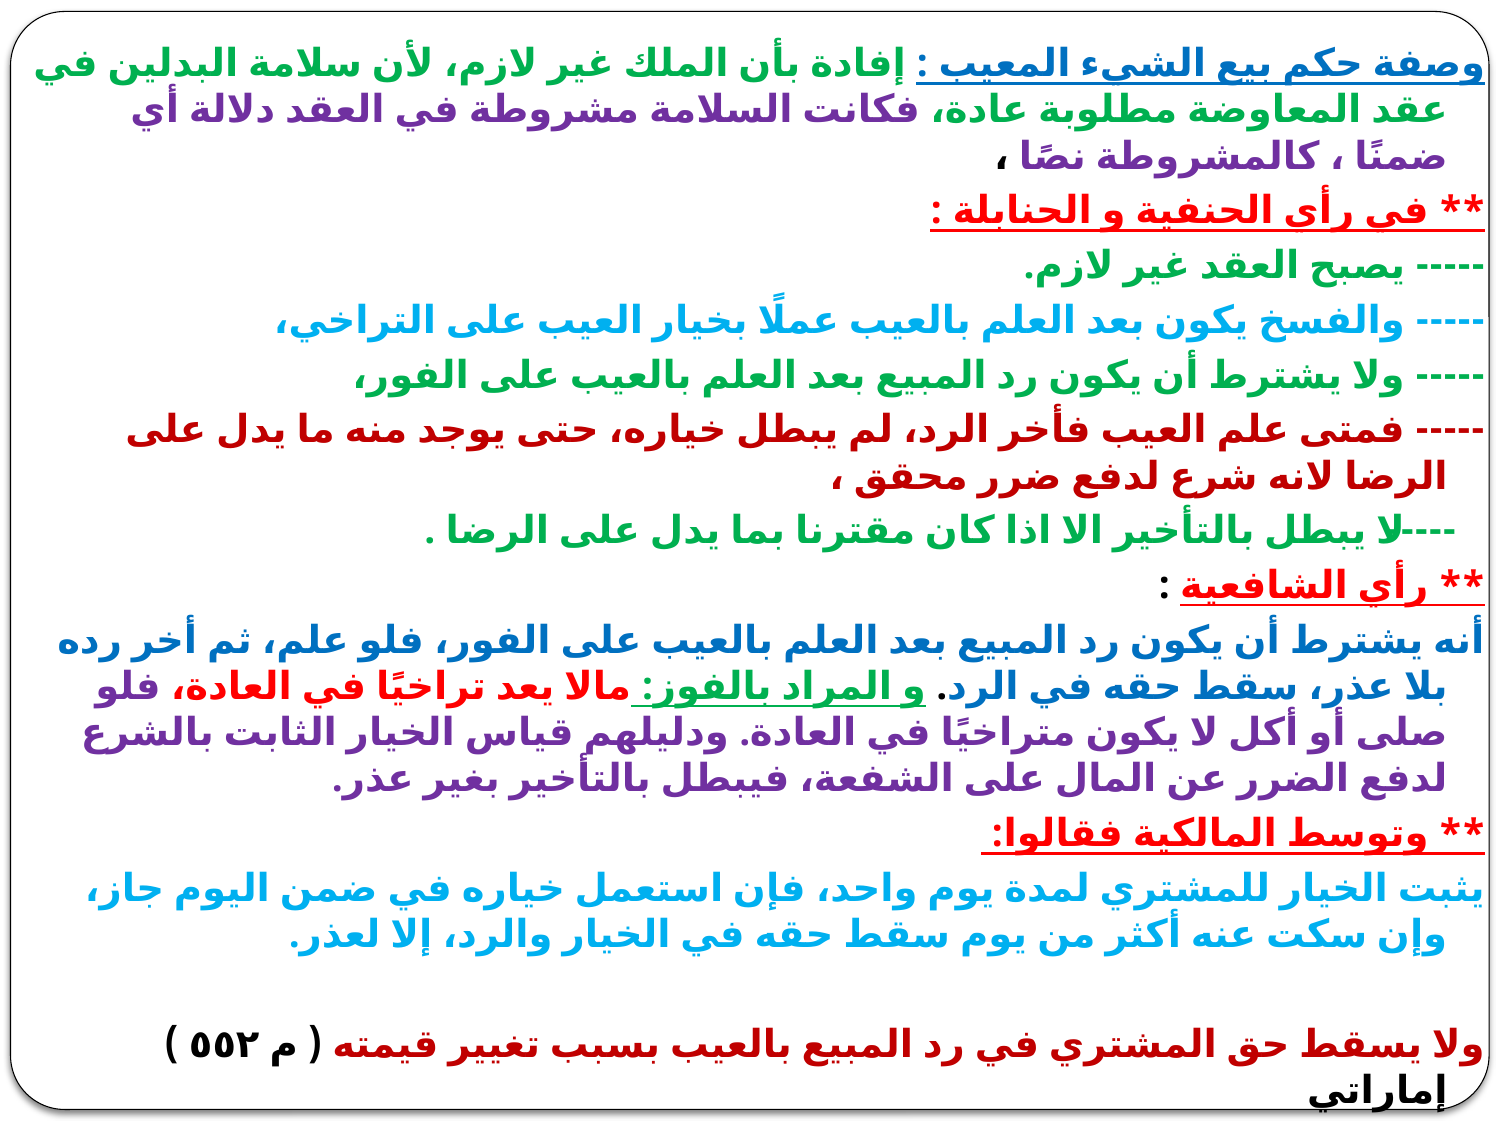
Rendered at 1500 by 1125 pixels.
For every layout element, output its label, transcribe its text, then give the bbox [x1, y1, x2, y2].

list وصفة حكم بيع الشيء المعيب : إفادة بأن الملك غير لازم، لأن سلامة البدلين في عقد المعاوضة مطلوبة عادة، فكانت السلامة مشروطة في العقد دلالة أي ضمنًا ، كالمشروطة نصًا ، ** في رأي الحنفية و الحنابلة : ----- يصبح العقد غير لازم. ----- والفسخ يكون بعد العلم بالعيب عملًا بخيار العيب على التراخي، ----- ولا يشترط أن يكون رد المبيع بعد العلم بالعيب على الفور، ----- فمتى علم العيب فأخر الرد، لم يبطل خياره، حتى يوجد منه ما يدل على الرضا لانه شرع لدفع ضرر محقق ، ----- لا يبطل بالتأخير الا اذا كان مقترنا بما يدل على الرضا . ** رأي الشافعية : أنه يشترط أن يكون رد المبيع بعد العلم بالعيب على الفور، فلو علم، ثم أخر رده بلا عذر، سقط حقه في الرد. و المراد بالفوز: مالا يعد تراخيًا في العادة، فلو صلى أو أكل لا يكون متراخيًا في العادة. ودليلهم قياس الخيار الثابت بالشرع لدفع الضرر عن المال على الشفعة، فيبطل بالتأخير بغير عذر. ** وتوسط المالكية فقالوا: يثبت الخيار للمشتري لمدة يوم واحد، فإن استعمل خياره في ضمن اليوم جاز، وإن سكت عنه أكثر من يوم سقط حقه في الخيار والرد، إلا لعذر. ولا يسقط حق المشتري في رد المبيع بالعيب بسبب تغيير قيمته ( م ٥٥٢ ) إماراتي [0, 30, 1500, 1125]
